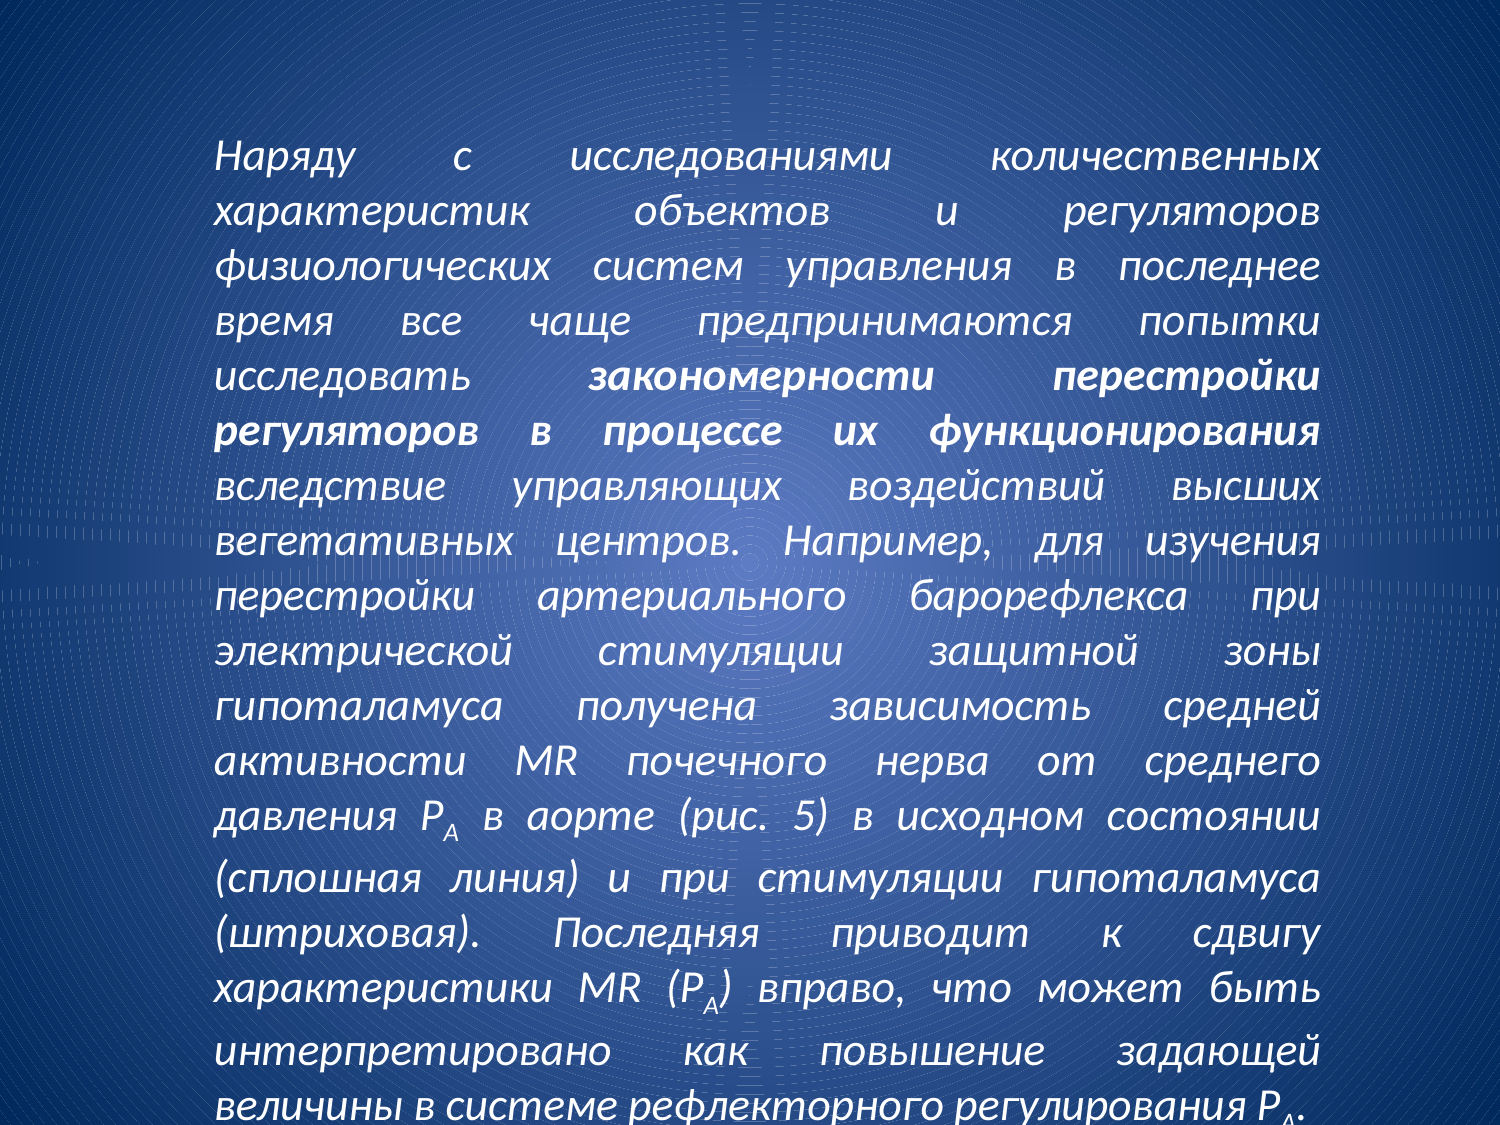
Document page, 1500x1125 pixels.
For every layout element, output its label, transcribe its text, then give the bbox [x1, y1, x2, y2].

text_box Наряду с исследованиями количественных характеристик объектов и регуляторов физиологических систем управления в последнее время все чаще предпринимаются попытки исследовать закономерности перестройки регуляторов в процессе их функционирования вследствие управляющих воздействий высших вегетативных центров. Например, для изучения перестройки артериального барорефлекса при электрической стимуляции защитной зоны гипоталамуса получена зависимость средней активности МR почечного нерва от среднего давления РА в аорте (рис. 5) в исходном состоянии (сплошная линия) и при стимуляции гипоталамуса (штриховая). Последняя приводит к сдвигу характеристики МR (РА) вправо, что может быть интерпретировано как повышение задающей величины в системе рефлекторного регулирования РА. [199, 117, 1336, 1125]
